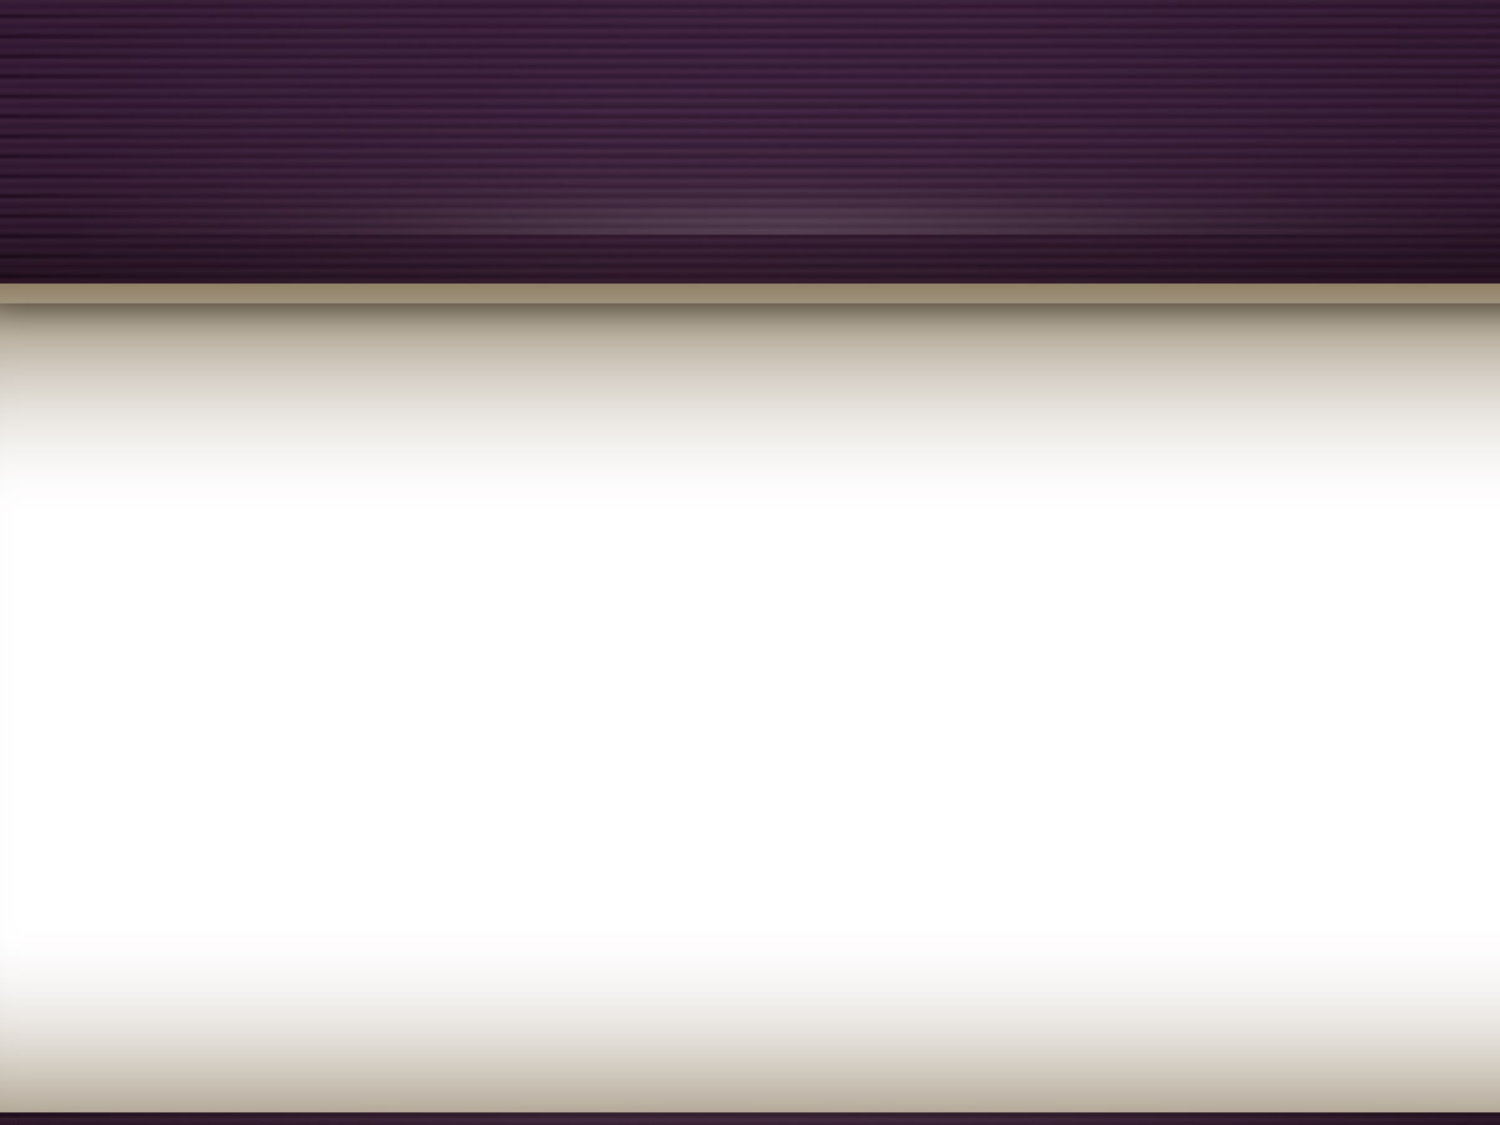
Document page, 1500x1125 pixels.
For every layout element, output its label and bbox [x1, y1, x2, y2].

list [0, 0, 1500, 1125]
